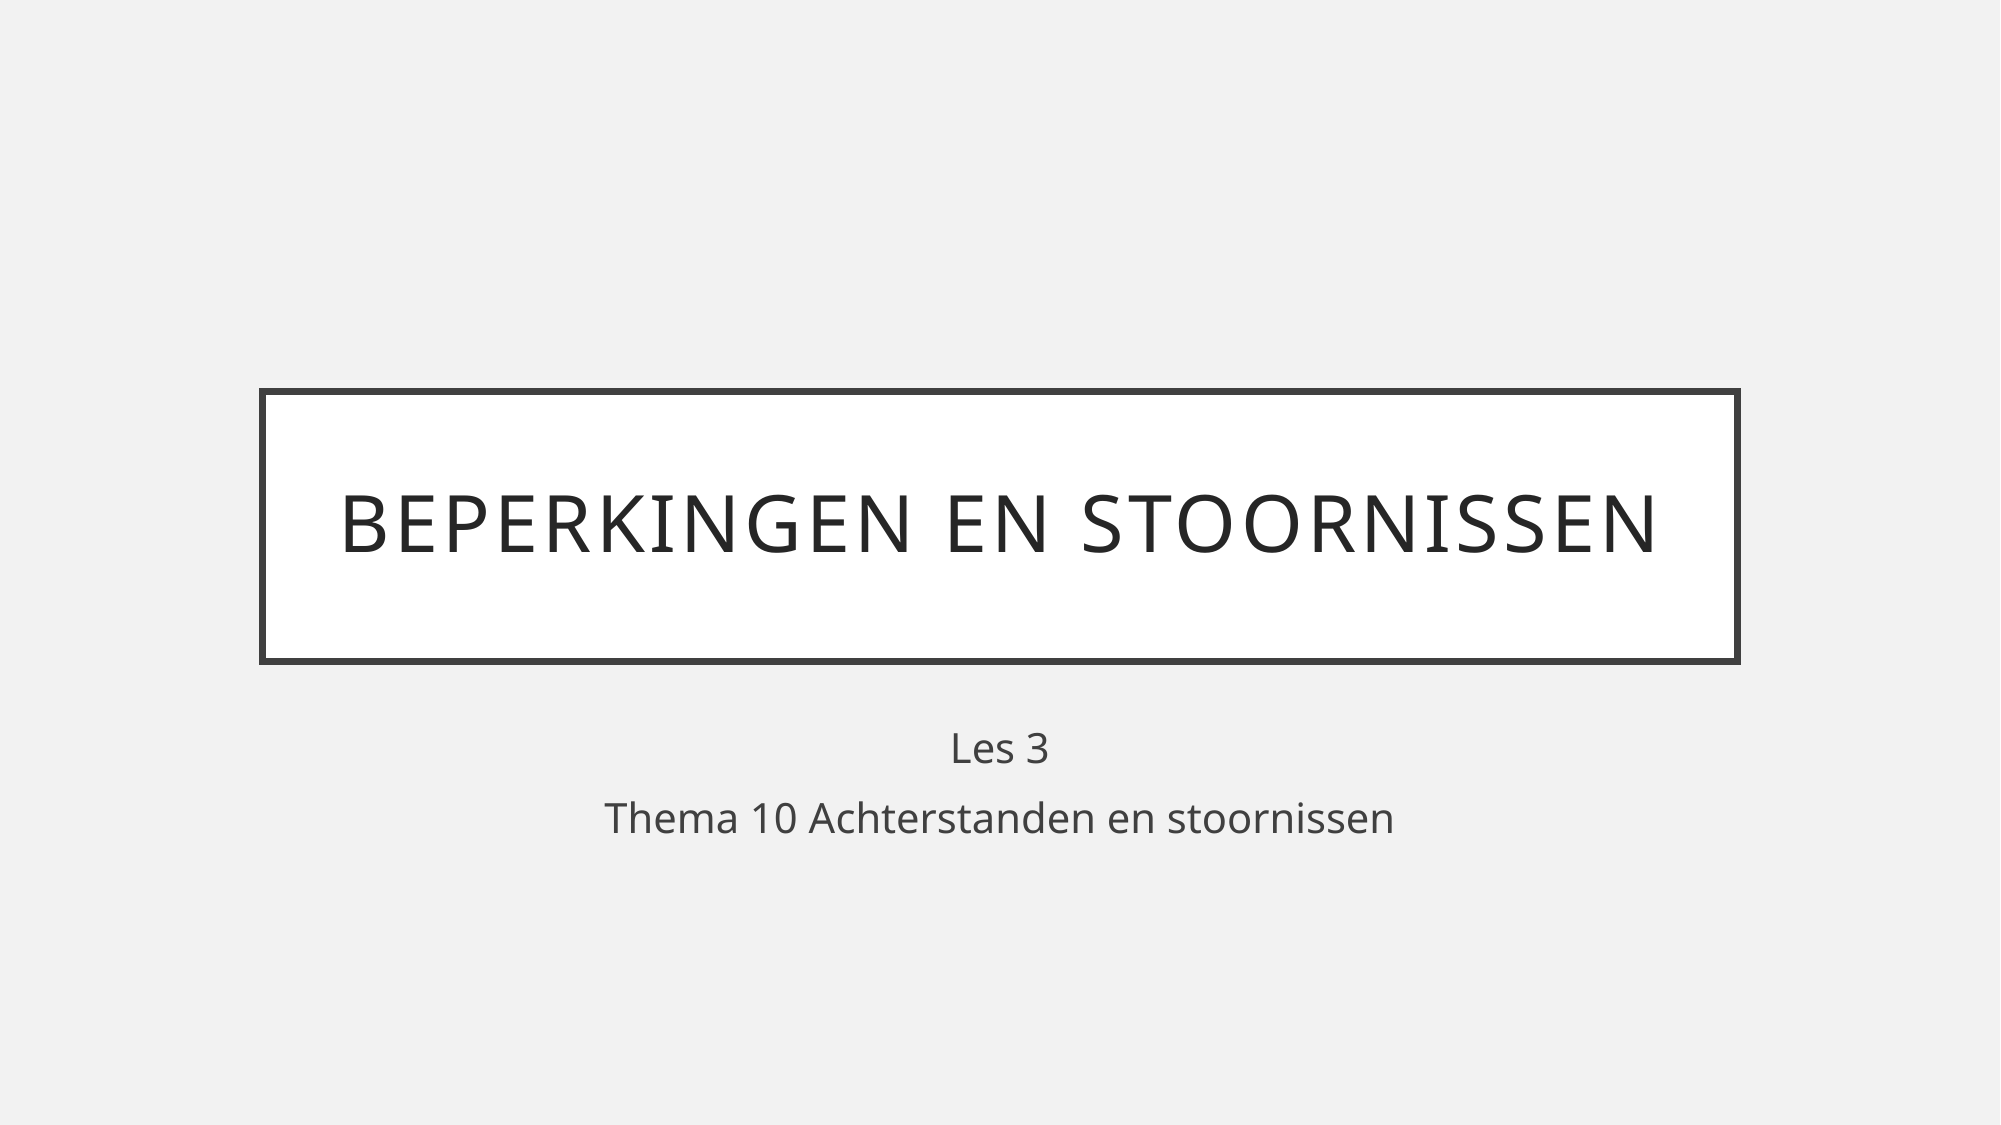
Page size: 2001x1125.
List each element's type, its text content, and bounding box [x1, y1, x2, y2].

title Beperkingen en stoornissen [259, 388, 1741, 665]
subtitle Les 3 Thema 10 Achterstanden en stoornissen [442, 713, 1558, 918]
